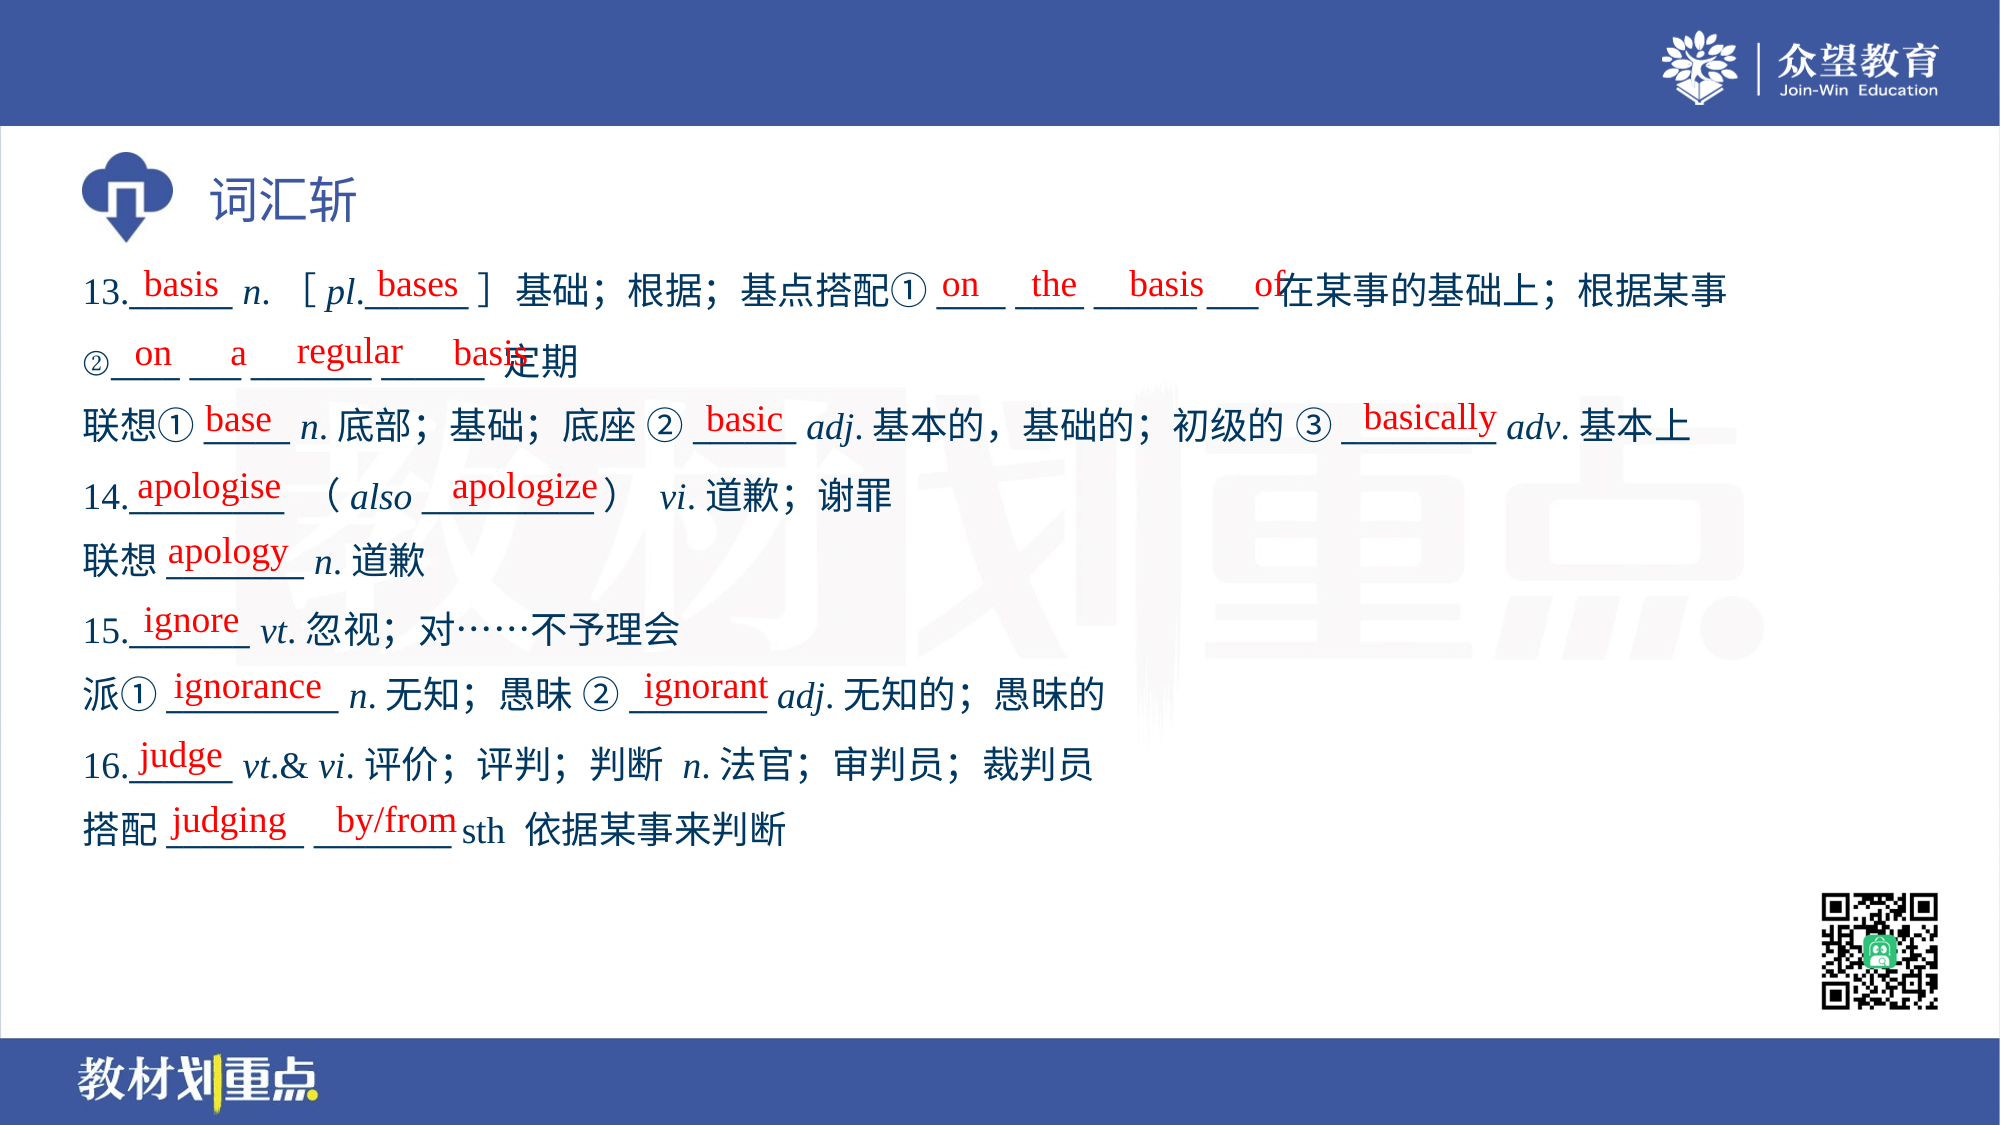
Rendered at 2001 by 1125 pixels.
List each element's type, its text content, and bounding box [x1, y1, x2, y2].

text_box a [216, 308, 261, 367]
text_box apologise [124, 441, 296, 500]
text_box ignorant [630, 640, 783, 700]
text_box 14._________ （also __________） vi.道歉；谢罪 联想________ n.道歉 [82, 448, 1817, 575]
text_box regular [283, 306, 417, 365]
text_box ignorance [160, 640, 336, 700]
text_box 13.______ n.［pl.______］基础；根据；基点搭配①____ ____ ______ ___ 在某事的基础上；根据某事 [82, 247, 1817, 306]
text_box bases [363, 238, 473, 298]
text_box apologize [438, 441, 612, 500]
text_box basic [692, 374, 798, 433]
text_box ②____ ___ _______ ______ 定期 联想①_____ n.底部；基础；底座 ②______ adj.基本的，基础的；初级的 ③_________ adv.基本上 [82, 313, 1817, 441]
text_box judge [126, 710, 237, 769]
picture [0, 0, 2000, 1125]
text_box 16.______ vt.& vi.评价；评判；判断 n.法官；审判员；裁判员 搭配________ ________ sth 依据某事来判断 [82, 717, 1817, 844]
text_box the [1017, 238, 1091, 298]
text_box judging [158, 775, 301, 834]
text_box basically [1350, 372, 1511, 431]
text_box 15._______ vt.忽视；对……不予理会 派①__________ n.无知；愚昧 ②________ adj.无知的；愚昧的 [82, 582, 1817, 710]
text_box basis [439, 308, 542, 367]
text_box base [191, 374, 286, 433]
text_box apology [154, 506, 303, 565]
text_box ignore [130, 575, 254, 634]
text_box on [120, 308, 186, 367]
text_box of [1240, 238, 1300, 298]
text_box on [928, 238, 993, 298]
text_box by/from [322, 775, 472, 834]
text_box basis [1115, 238, 1219, 298]
text_box basis [130, 238, 233, 298]
